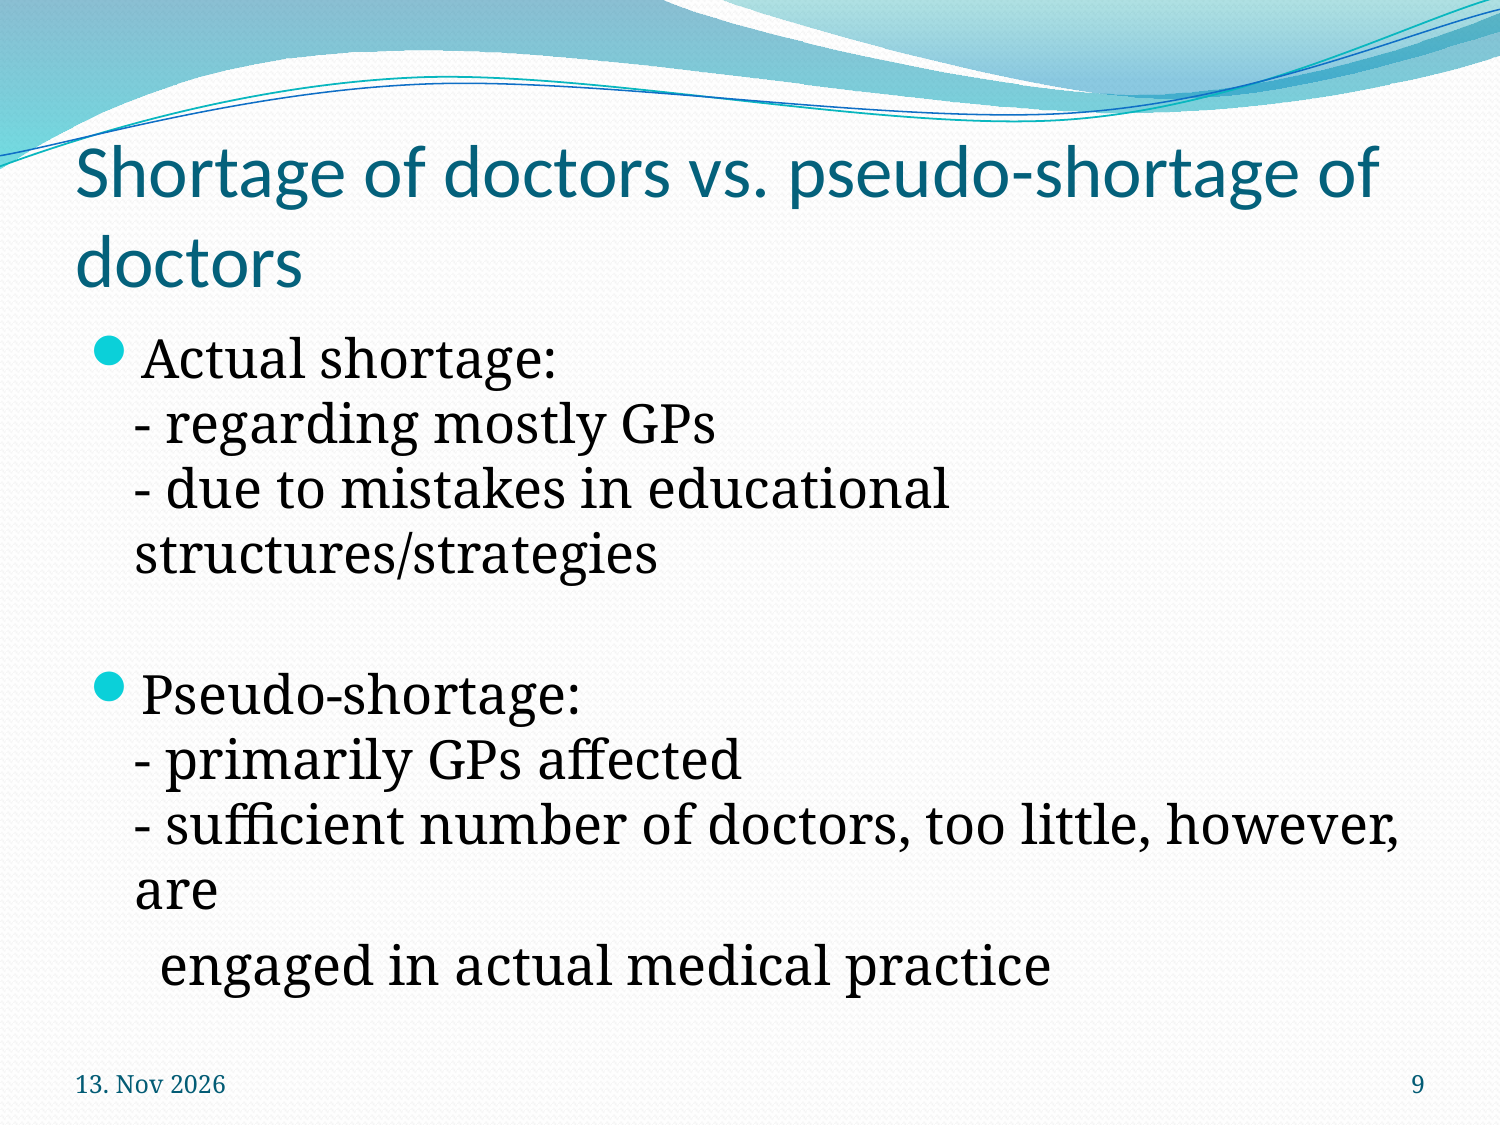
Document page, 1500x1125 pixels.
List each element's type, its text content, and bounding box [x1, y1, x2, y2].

title Shortage of doctors vs. pseudo-shortage of doctors [75, 115, 1425, 303]
slide_number 9 [1299, 1042, 1425, 1103]
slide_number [75, 1042, 425, 1103]
list Actual shortage: - regarding mostly GPs - due to mistakes in educational structures/strategies Pseudo-shortage: - primarily GPs affected - sufficient number of doctors, too little, however, are engaged in actual medical practice [75, 317, 1425, 1038]
